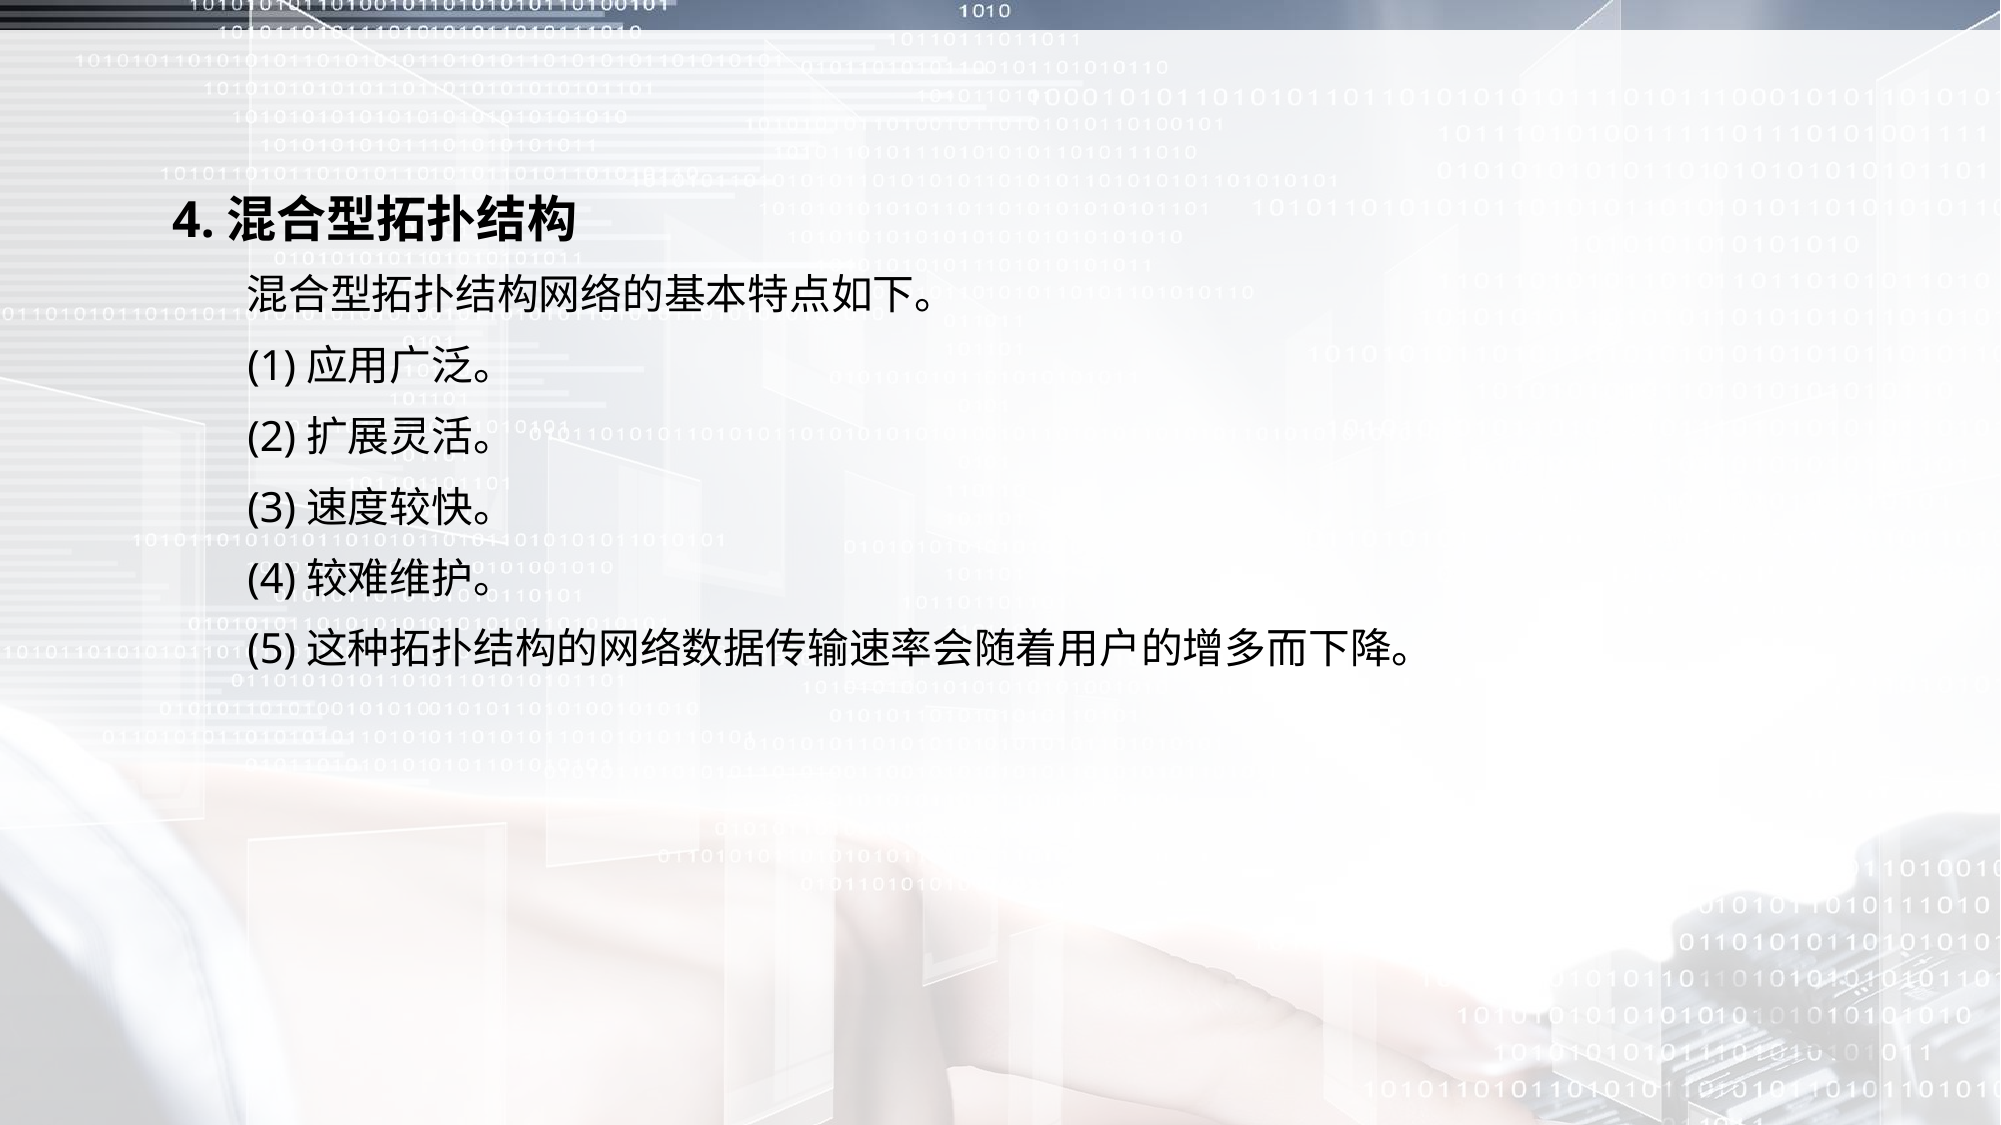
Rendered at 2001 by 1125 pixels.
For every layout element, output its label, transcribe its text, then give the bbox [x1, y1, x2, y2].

picture [0, 0, 2000, 30]
list 4.混合型拓扑结构 混合型拓扑结构网络的基本特点如下。 (1)应用广泛。 (2)扩展灵活。 (3)速度较快。 (4)较难维护。 (5)这种拓扑结构的网络数据传输速率会随着用户的增多而下降。 [157, 179, 1845, 1014]
